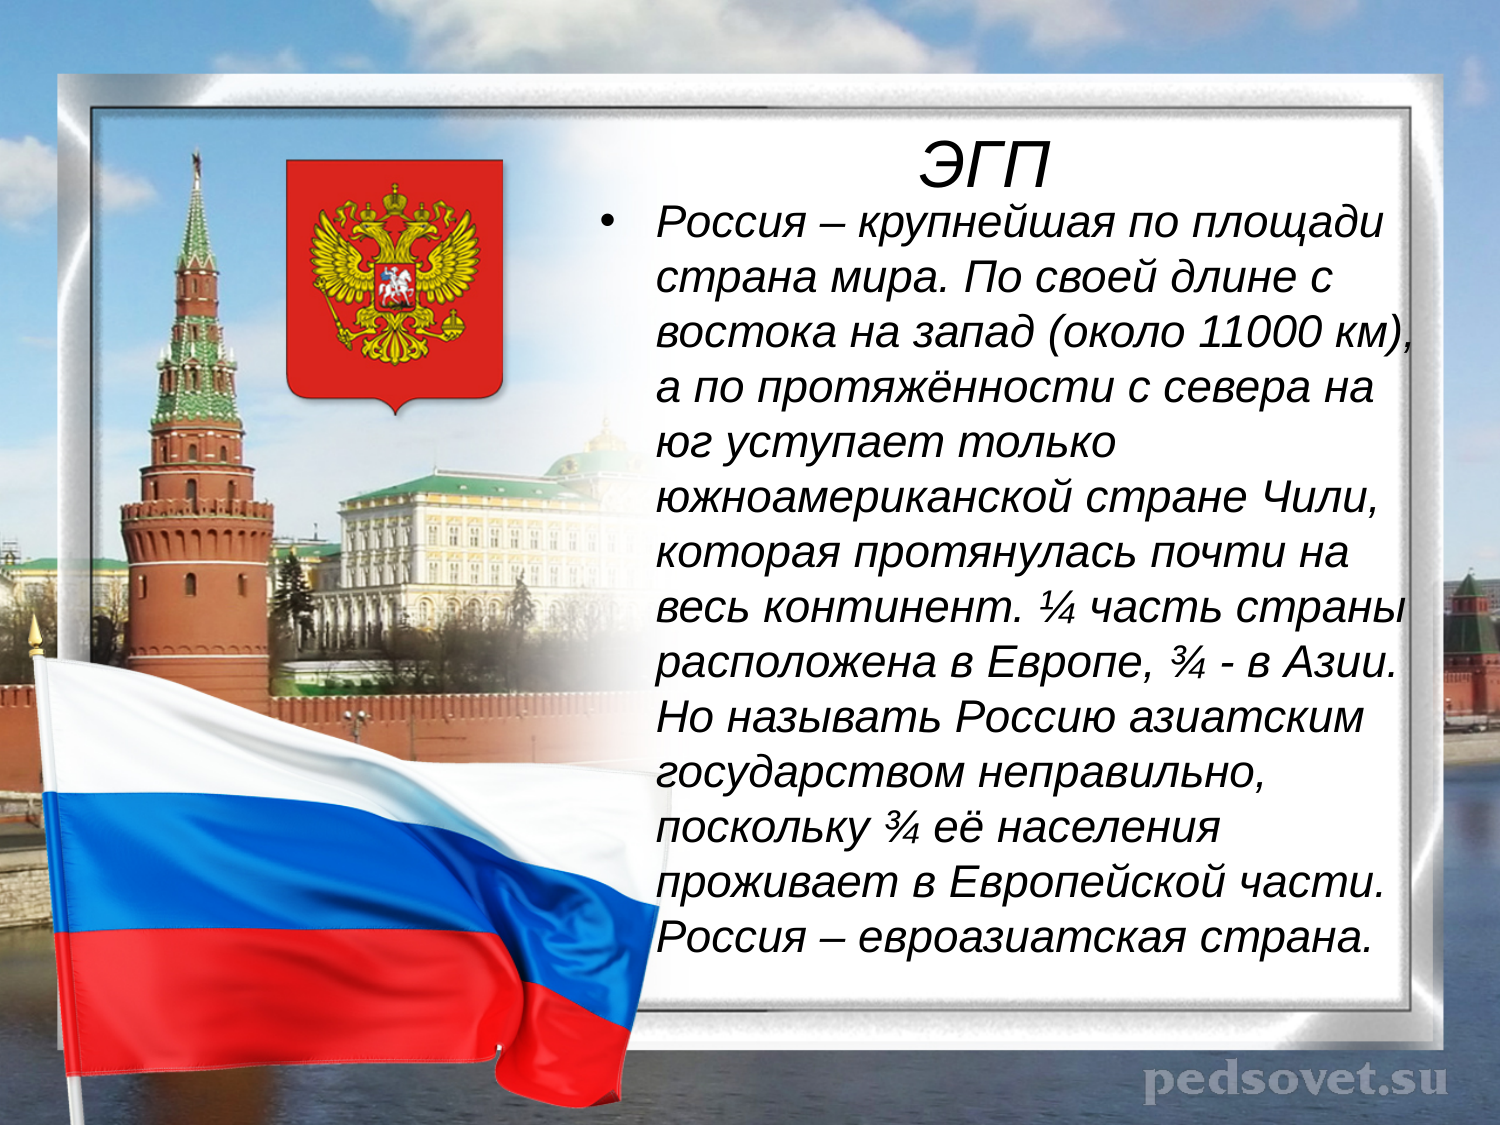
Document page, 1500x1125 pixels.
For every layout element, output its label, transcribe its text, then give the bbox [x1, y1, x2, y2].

picture [0, 0, 1500, 1125]
list Россия – крупнейшая по площади страна мира. По своей длине с востока на запад (около 11000 км), а по протяжённости с севера на юг уступает только южноамериканской стране Чили, которая протянулась почти на весь континент. ¼ часть страны расположена в Европе, ¾ - в Азии. Но называть Россию азиатским государством неправильно, поскольку ¾ её населения проживает в Европейской части. Россия – евроазиатская страна. [584, 184, 1437, 1086]
title ЭГП [738, 149, 1232, 184]
